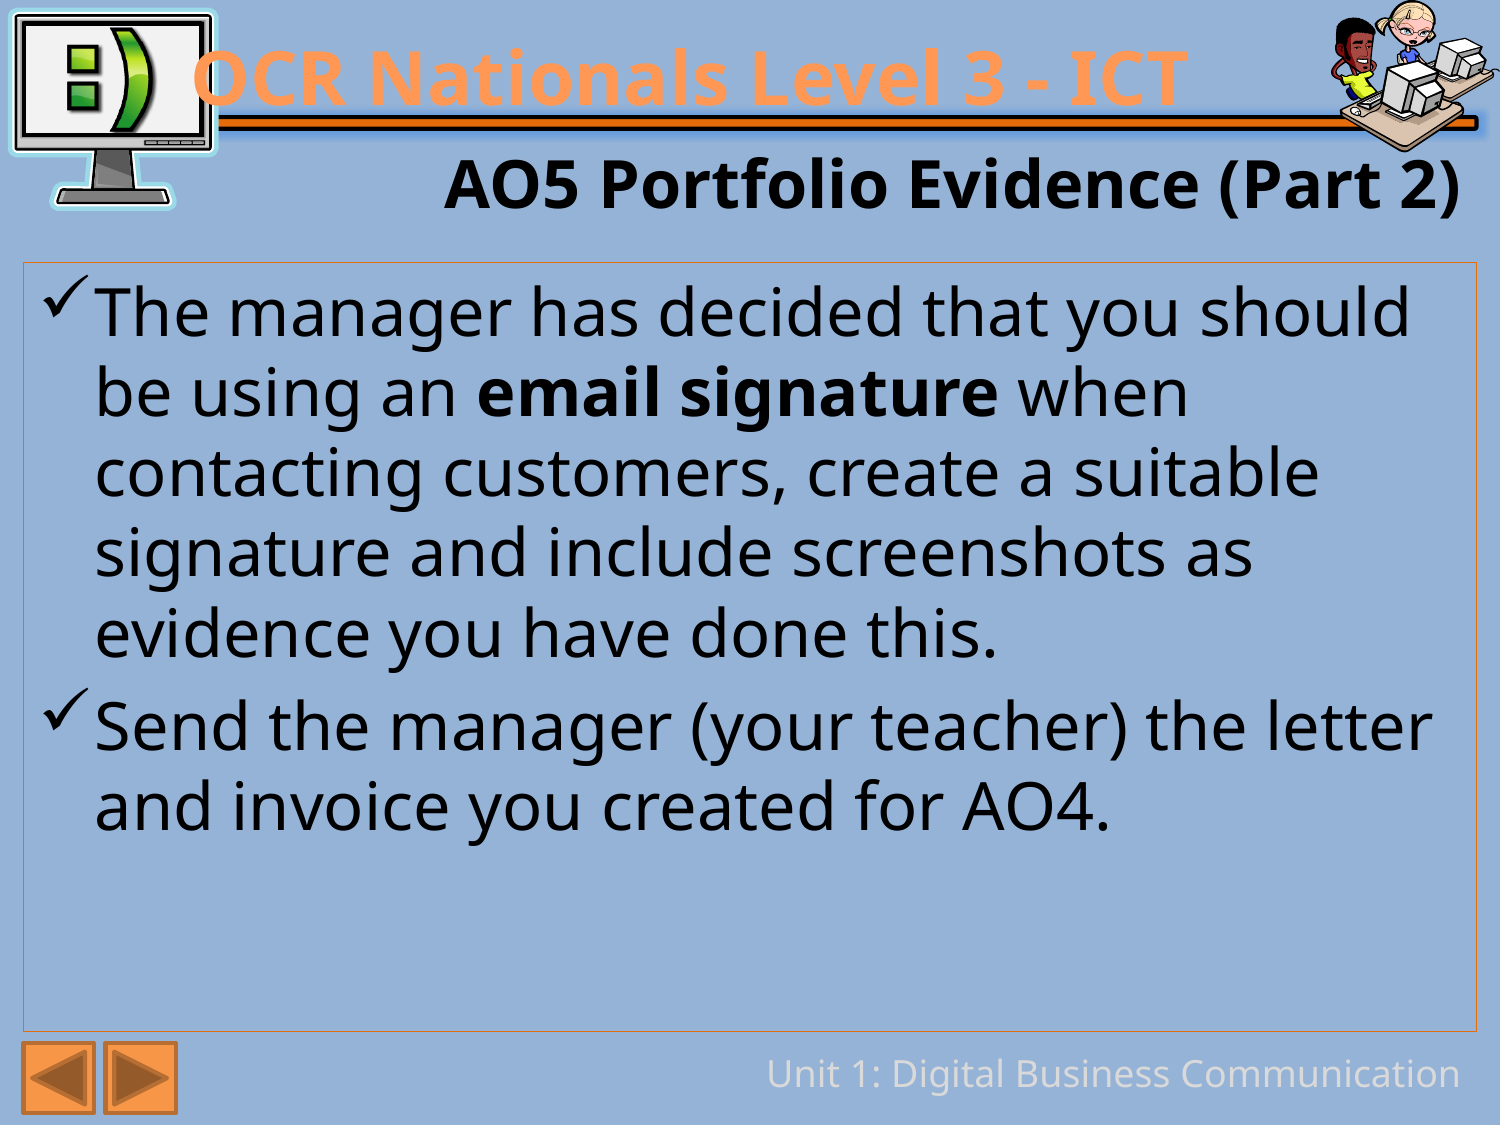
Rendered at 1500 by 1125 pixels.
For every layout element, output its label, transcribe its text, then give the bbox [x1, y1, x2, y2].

title AO5 Portfolio Evidence (Part 2) [187, 117, 1477, 247]
picture [48, 21, 172, 139]
list The manager has decided that you should be using an email signature when contacting customers, create a suitable signature and include screenshots as evidence you have done this. Send the manager (your teacher) the letter and invoice you created for AO4. [23, 262, 1477, 1032]
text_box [1321, 0, 1500, 153]
